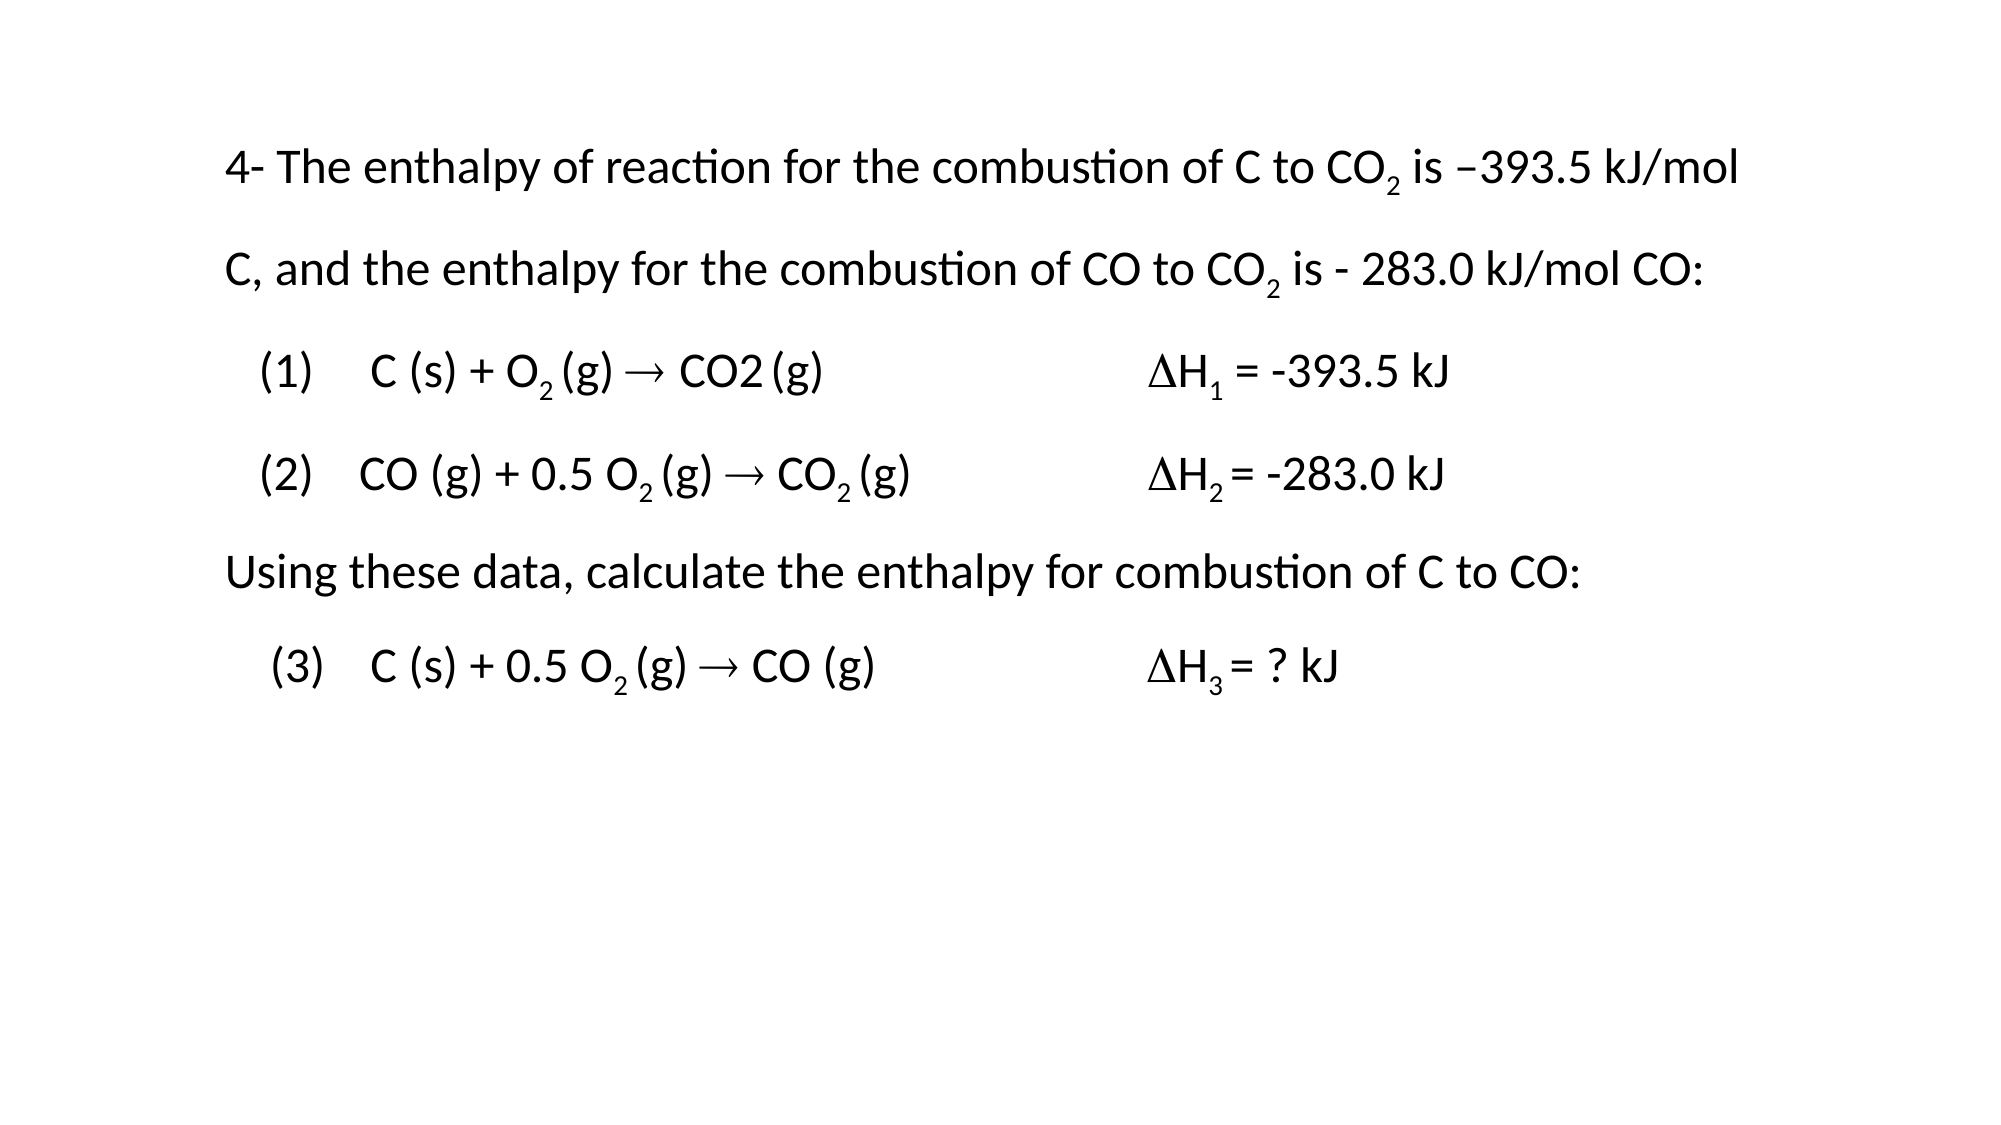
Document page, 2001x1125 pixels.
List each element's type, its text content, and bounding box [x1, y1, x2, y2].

text_box 4- The enthalpy of reaction for the combustion of C to CO2 is –393.5 kJ/mol C, and the enthalpy for the combustion of CO to CO2 is - 283.0 kJ/mol CO: (1) C (s) + O2 (g)  CO2 (g) H1 = -393.5 kJ (2) CO (g) + 0.5 O2 (g)  CO2 (g) H2 = -283.0 kJ Using these data, calculate the enthalpy for combustion of C to CO: (3) C (s) + 0.5 O2 (g)  CO (g) H3 = ? kJ [210, 91, 1792, 709]
